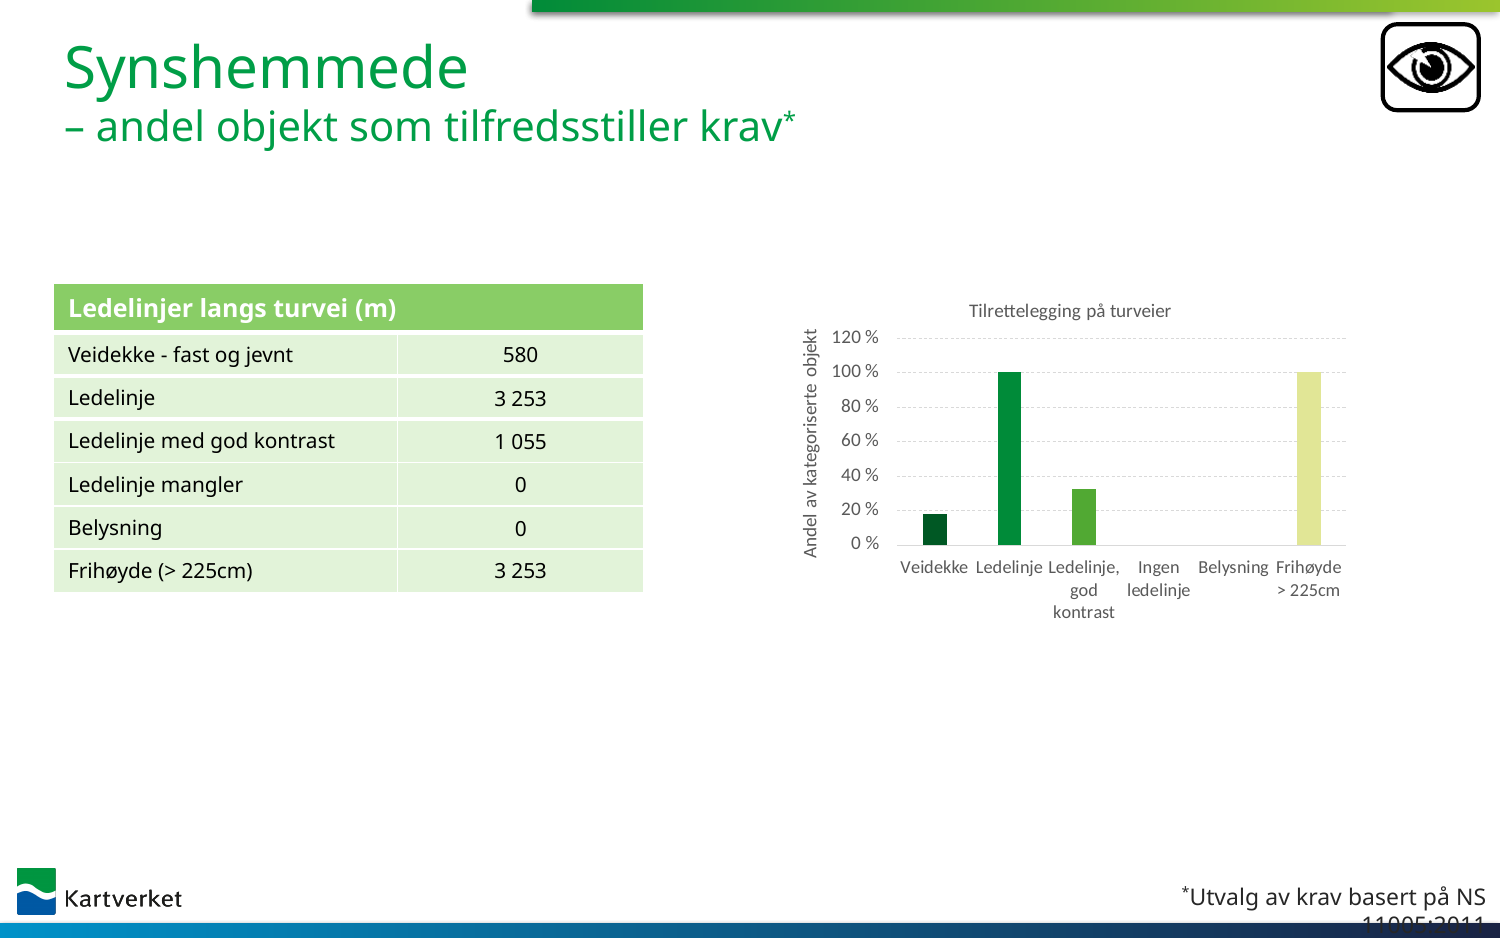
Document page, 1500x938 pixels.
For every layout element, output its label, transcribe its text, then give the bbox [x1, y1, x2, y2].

table_header Ledelinjer langs turvei (m) [54, 284, 643, 330]
table_cell 580 [398, 335, 643, 374]
table_cell 0 [398, 507, 643, 548]
table_cell Ledelinje med god kontrast [54, 421, 397, 462]
table_cell 3 253 [398, 378, 643, 417]
text_box Synshemmede – andel objekt som tilfredsstiller krav* [49, 24, 1431, 158]
table_cell Frihøyde (> 225cm) [54, 550, 397, 592]
picture [791, 291, 1349, 630]
table_cell Ledelinje [54, 378, 397, 417]
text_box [1382, 24, 1480, 111]
table_cell Belysning [54, 507, 397, 548]
table_cell 3 253 [398, 550, 643, 592]
table_cell Ledelinje mangler [54, 463, 397, 505]
table_cell 1 055 [398, 421, 643, 462]
text_box *Utvalg av krav basert på NS 11005:2011 [1068, 873, 1500, 938]
table_cell Veidekke - fast og jevnt [54, 335, 397, 374]
table_cell 0 [398, 463, 643, 505]
